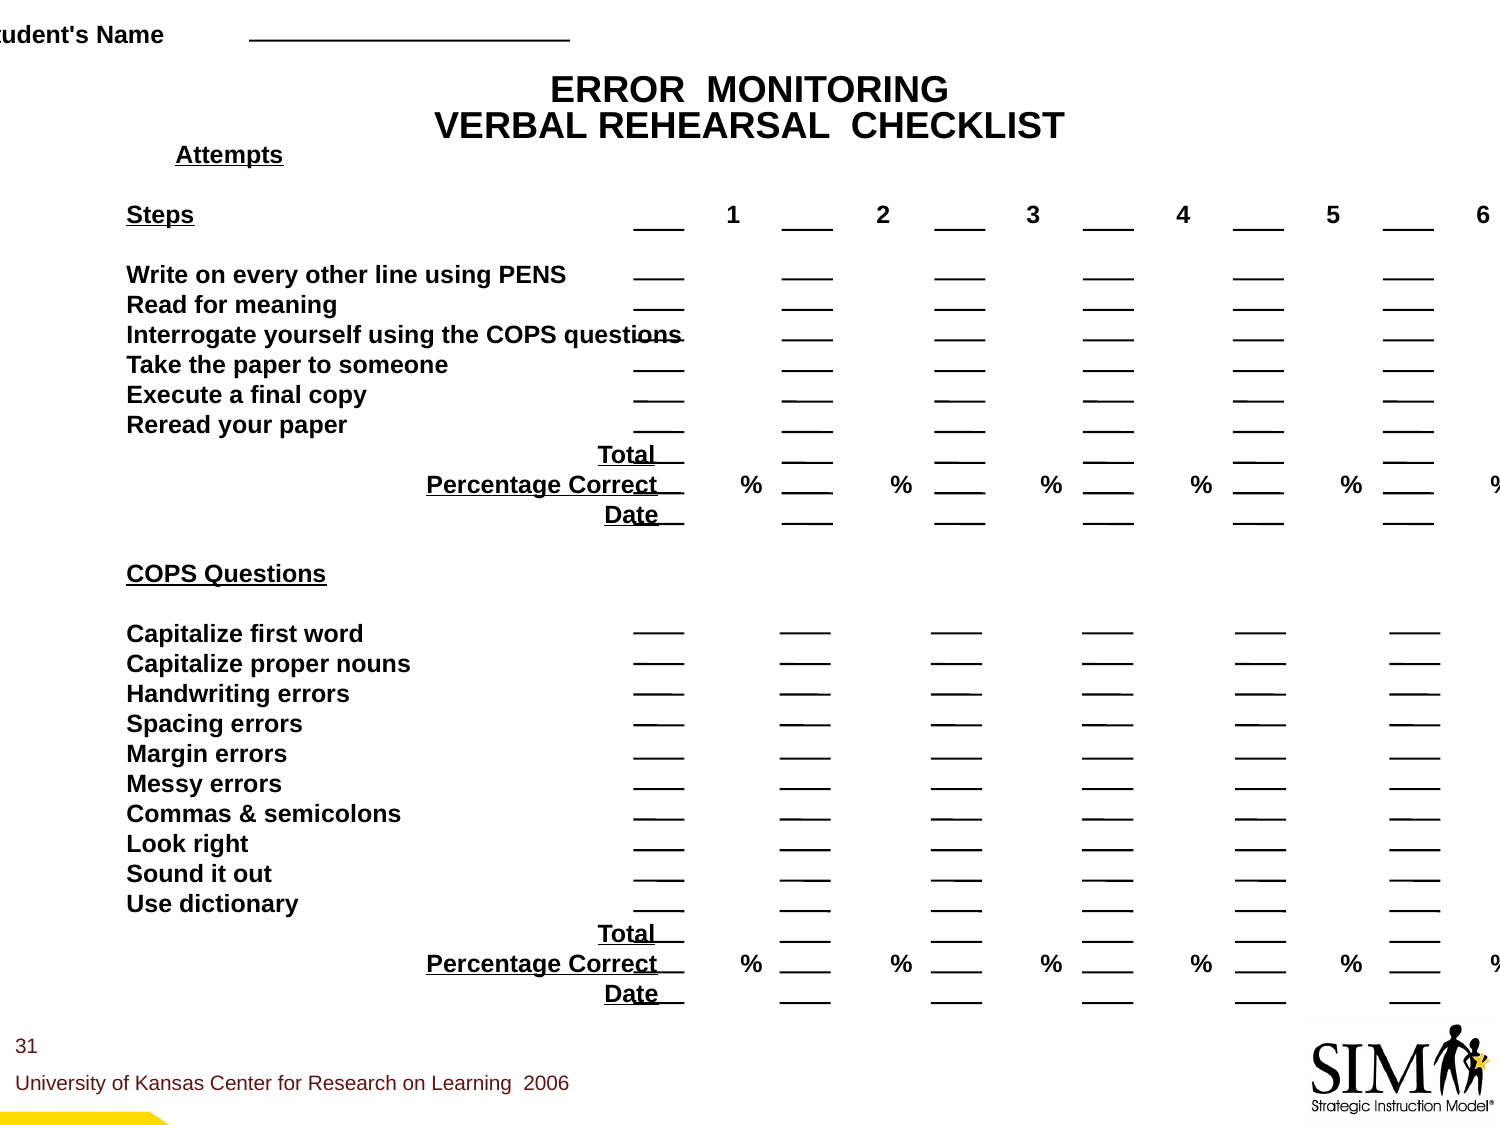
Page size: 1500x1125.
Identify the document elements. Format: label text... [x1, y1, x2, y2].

footer University of Kansas Center for Research on Learning 2006 [0, 1062, 626, 1101]
picture [1308, 1015, 1500, 1125]
slide_number 31 [0, 1024, 313, 1062]
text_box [36, 11, 1453, 1016]
